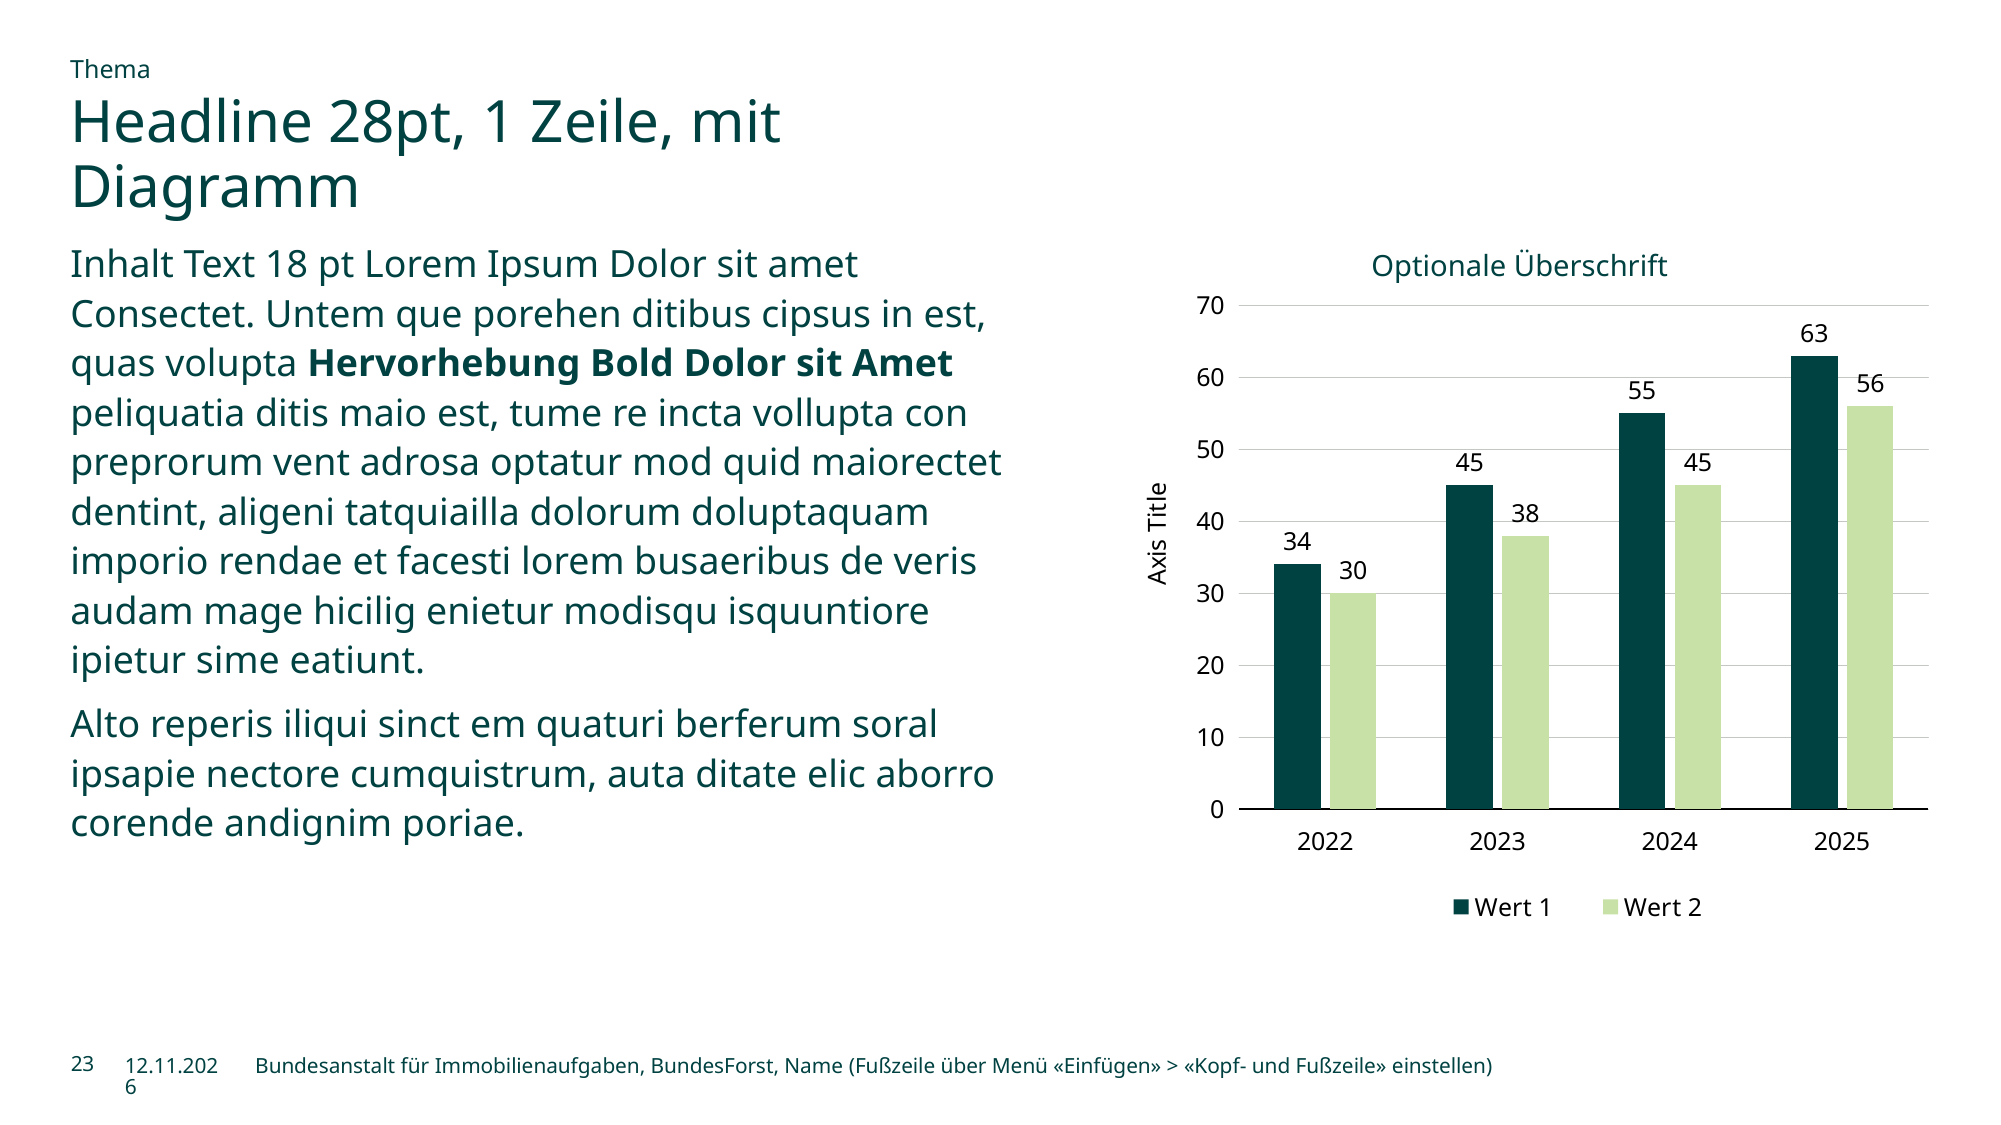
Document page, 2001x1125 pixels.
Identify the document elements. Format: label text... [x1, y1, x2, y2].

slide_number 23 [70, 1052, 119, 1077]
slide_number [124, 1052, 226, 1077]
chart [1129, 287, 1930, 951]
footer Bundesanstalt für Immobilienaufgaben, BundesForst, Name (Fußzeile über Menü «Einfügen» > «Kopf- und Fußzeile» einstellen) [255, 1052, 1933, 1077]
title Headline 28pt, 1 Zeile, mit Diagramm [70, 91, 1026, 234]
list Inhalt Text 18 pt Lorem Ipsum Dolor sit amet Consectet. Untem que porehen ditibus cipsus in est, quas volupta Hervorhebung Bold Dolor sit Amet peliquatia ditis maio est, tume re incta vollupta con preprorum vent adrosa optatur mod quid maiorectet dentint, aligeni tatquiailla dolorum doluptaquam imporio rendae et facesti lorem busaeribus de veris audam mage hicilig enietur modisqu isquuntiore ipietur sime eatiunt. Alto reperis iliqui sinct em quaturi berferum soral ipsapie nectore cumquistrum, auta ditate elic aborro corende andignim poriae. [70, 235, 1027, 1034]
text_box Optionale Überschrift [1129, 244, 1910, 287]
list Thema [70, 50, 1931, 80]
